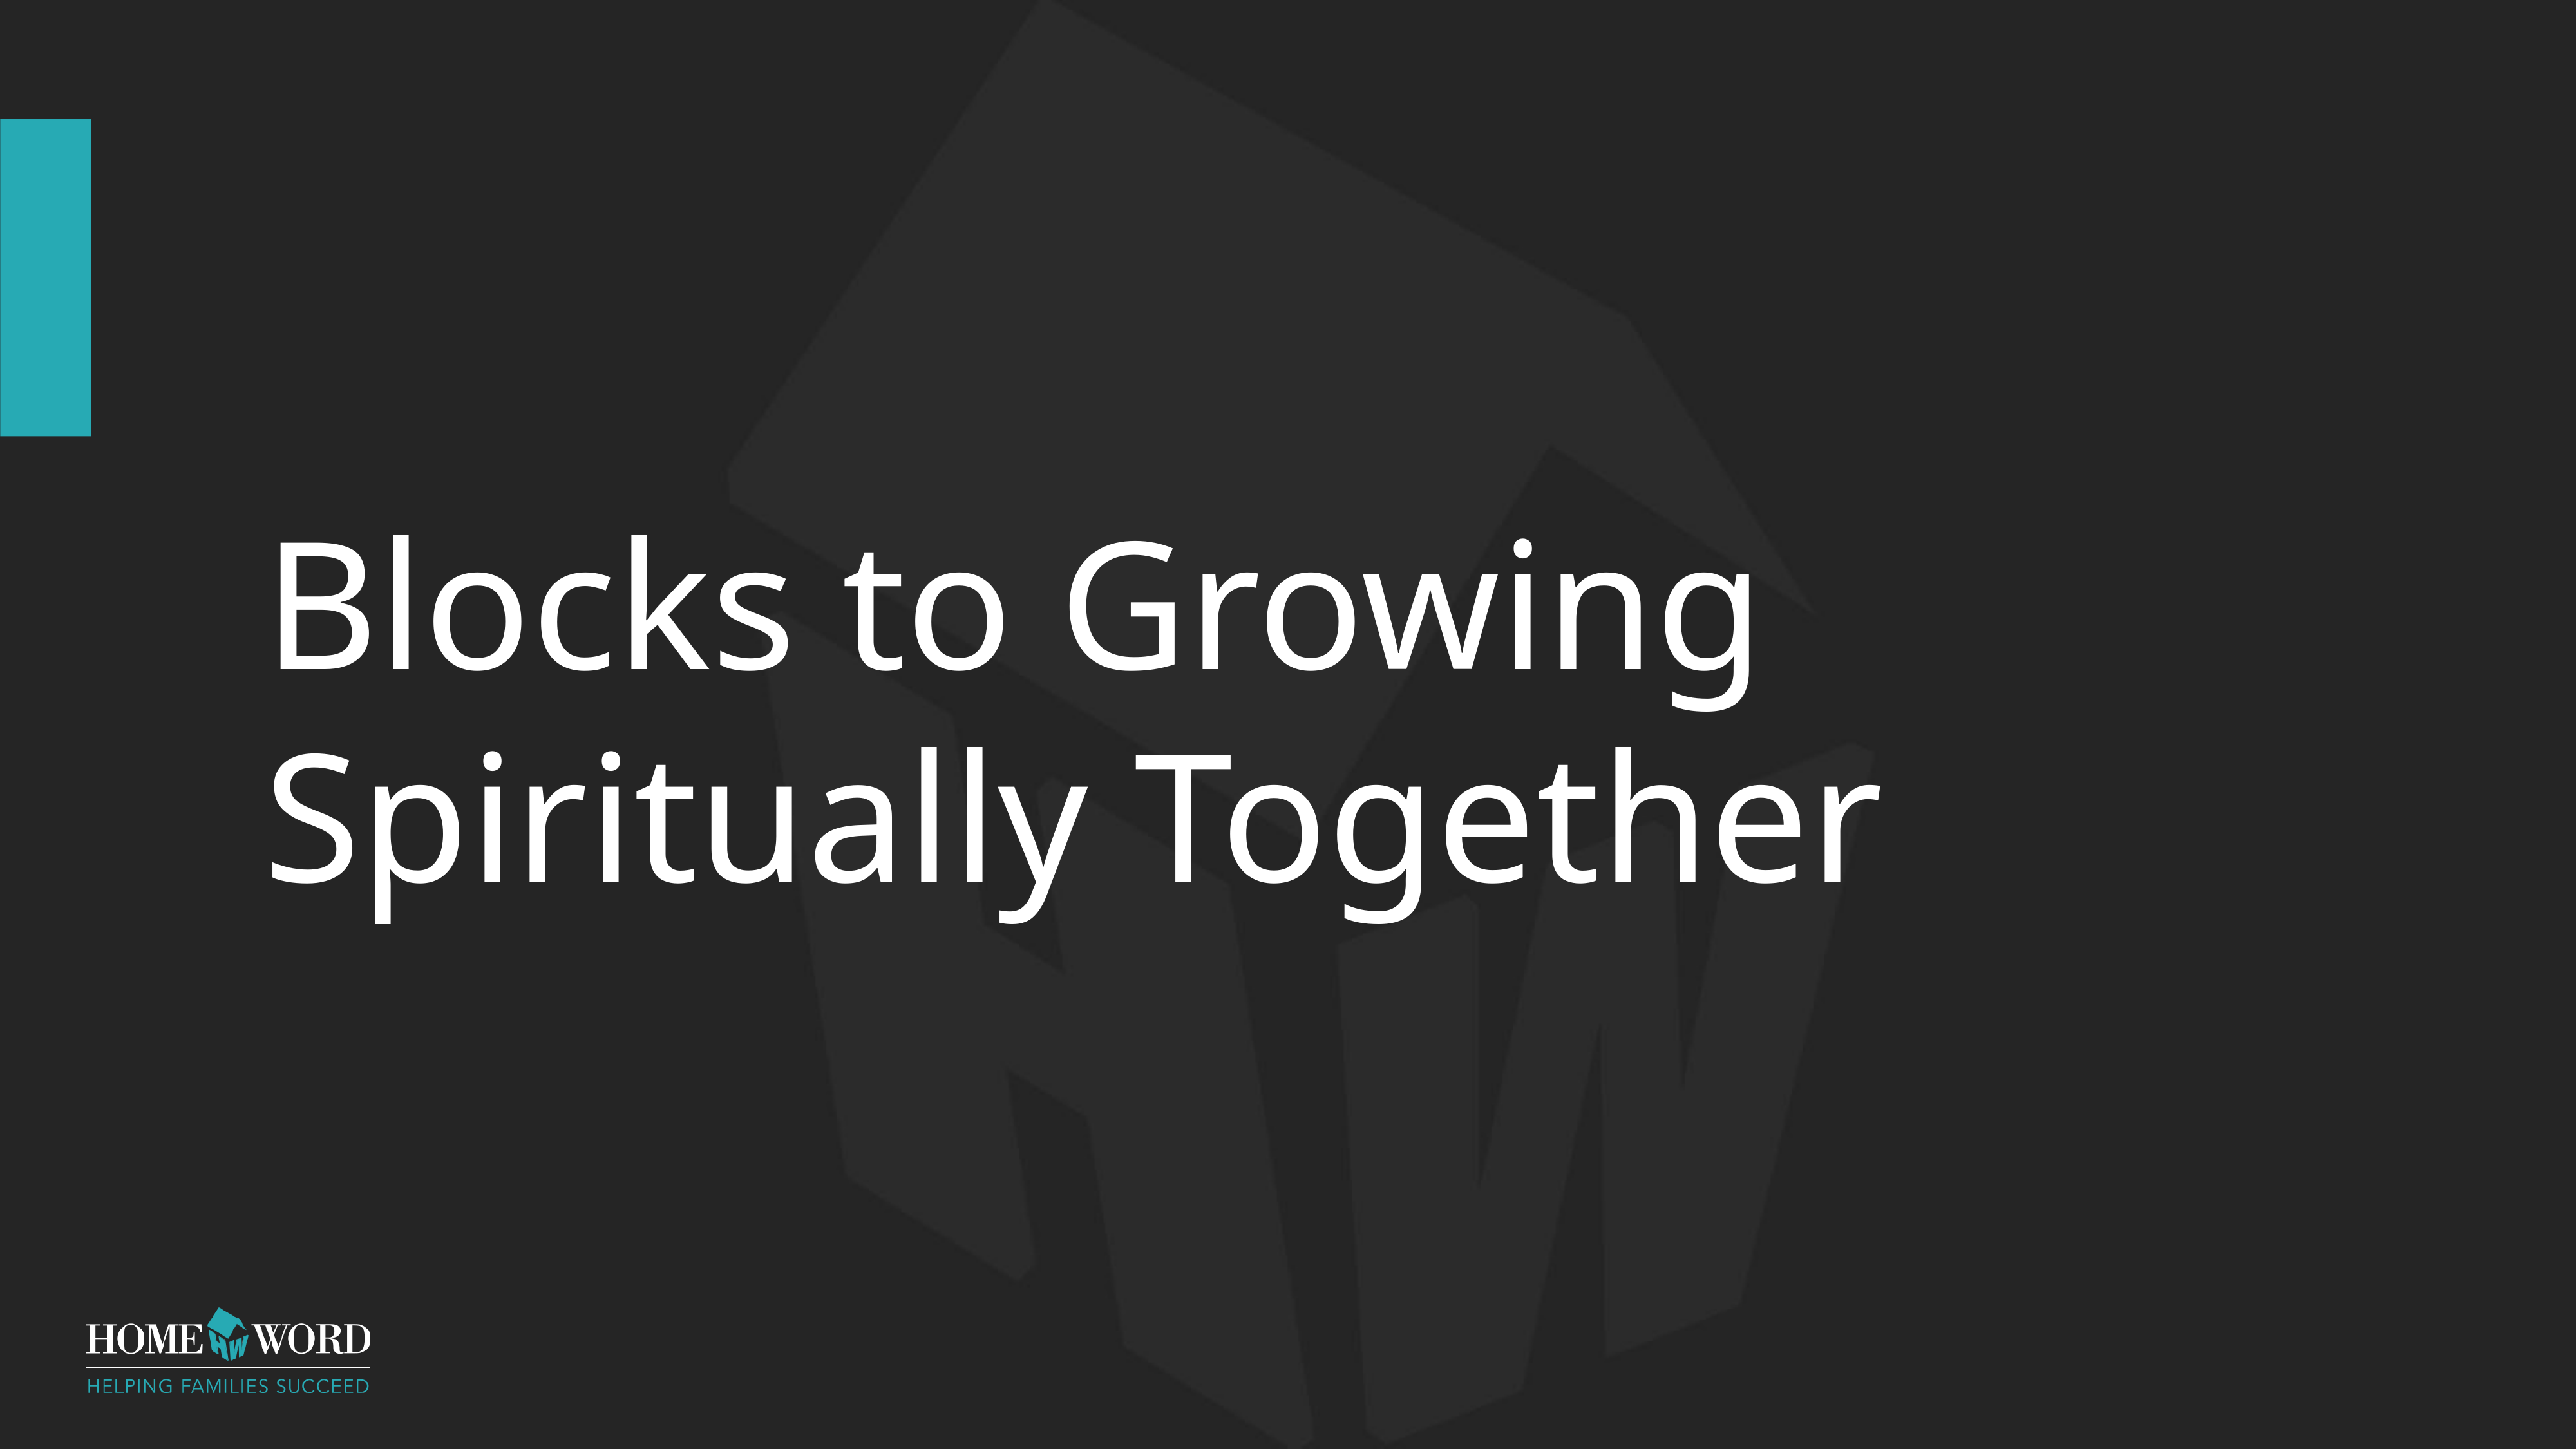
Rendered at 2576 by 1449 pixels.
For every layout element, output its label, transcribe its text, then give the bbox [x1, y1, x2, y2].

picture [0, 0, 2576, 1449]
title Blocks to Growing Spiritually Together [258, 486, 2210, 1032]
